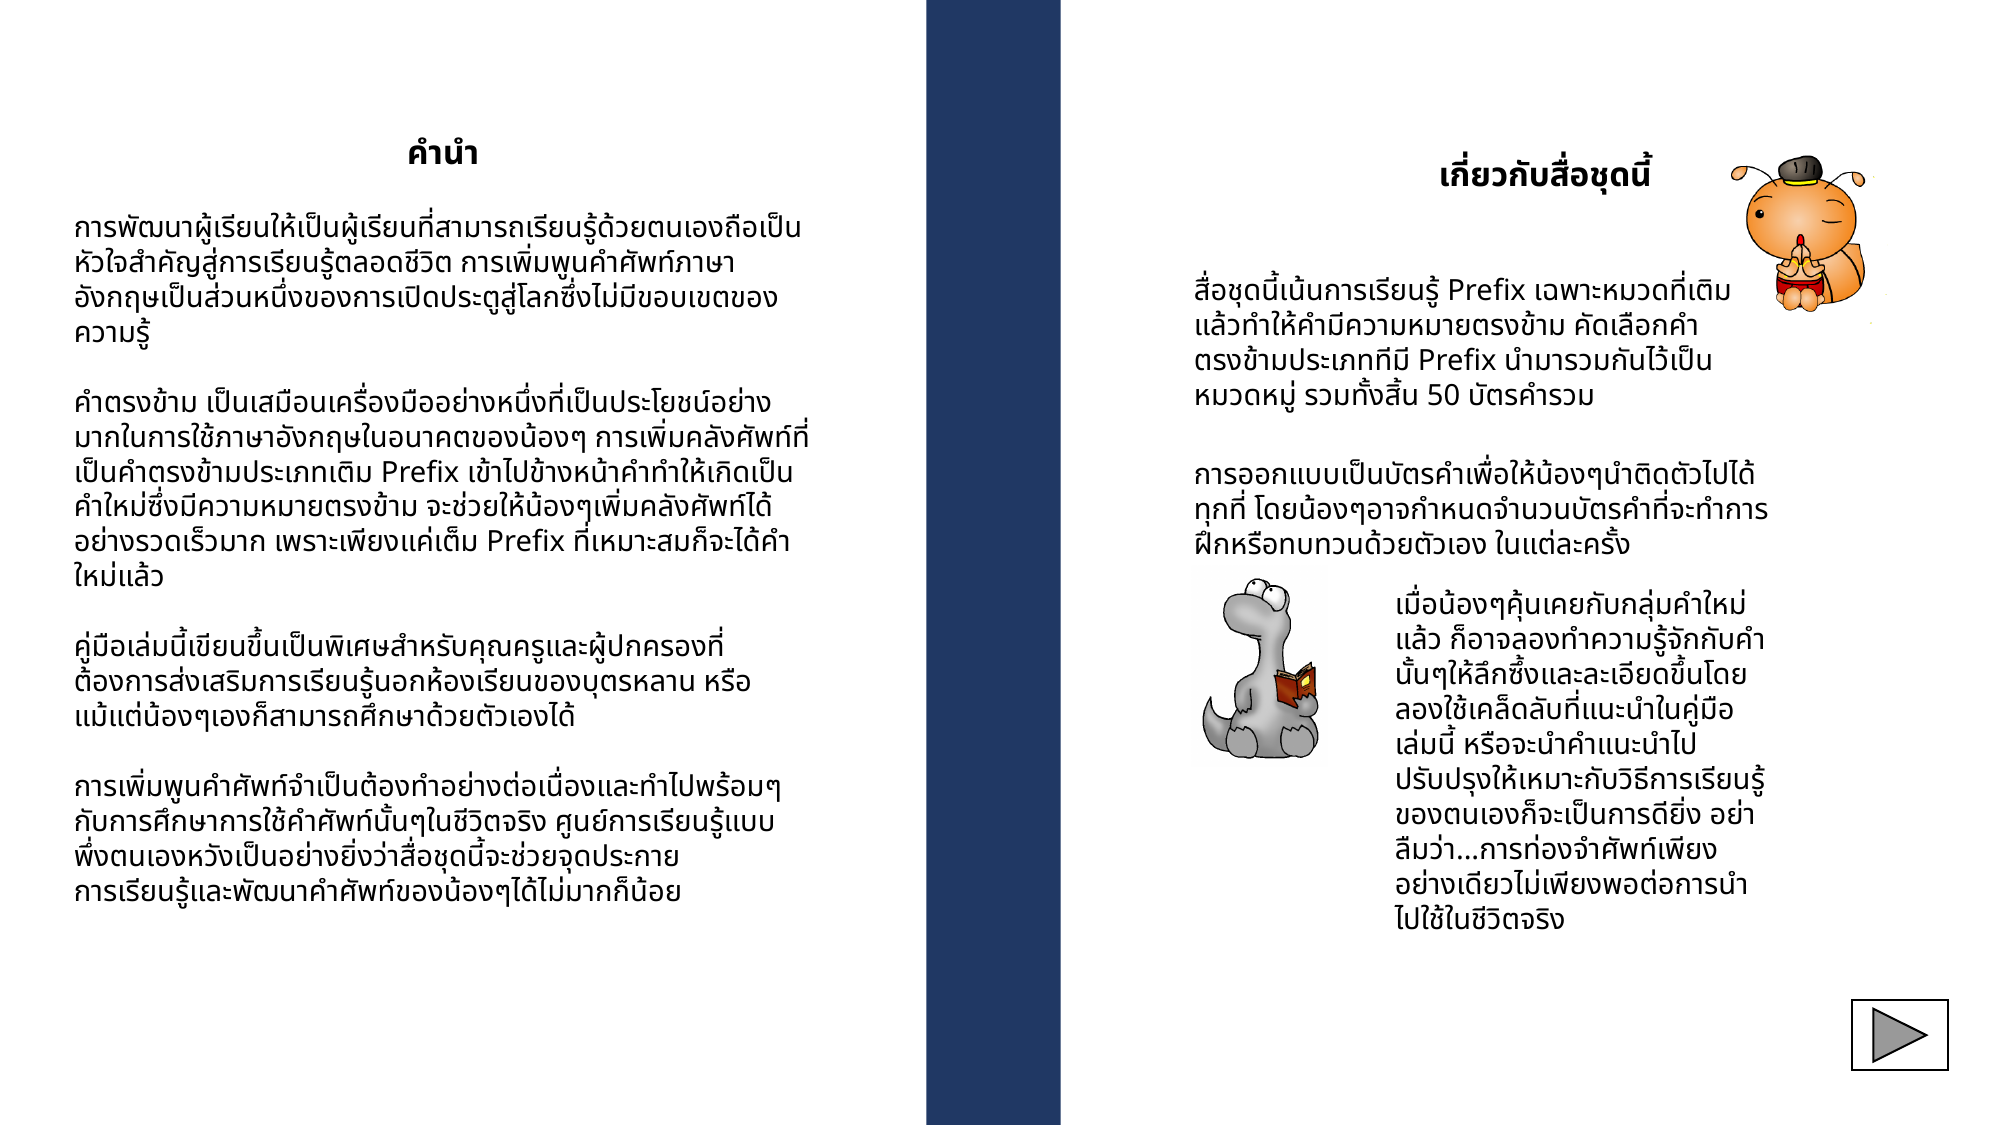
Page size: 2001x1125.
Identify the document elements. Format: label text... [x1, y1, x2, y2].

text_box [925, 0, 1062, 1125]
text_box [0, 0, 925, 1125]
picture [1698, 117, 1904, 342]
text_box เกี่ยวกับสื่อชุดนี้ [1273, 140, 1698, 202]
text_box การออกแบบเป็นบัตรคำเพื่อให้น้องๆนำติดตัวไปได้ทุกที่ โดยน้องๆอาจกำหนดจำนวนบัตรคำที่จะทำการฝึกหรือทบทวนด้วยตัวเอง ในแต่ละครั้ง [1179, 448, 1794, 568]
text_box เมื่อน้องๆคุ้นเคยกับกลุ่มคำใหม่แล้ว ก็อาจลองทำความรู้จักกับคำนั้นๆให้ลึกซึ้งและละเอียดขึ้นโดยลองใช้เคล็ดลับที่แนะนำในคู่มือเล่มนี้ หรือจะนำคำแนะนำไปปรับปรุงให้เหมาะกับวิธีการเรียนรู้ของตนเองก็จะเป็นการดียิ่ง อย่าลืมว่า...การท่องจำศัพท์เพียงอย่างเดียวไม่เพียงพอต่อการนำไปใช้ในชีวิตจริง [1380, 577, 1782, 943]
text_box คำนำ [118, 106, 768, 180]
text_box สื่อชุดนี้เน้นการเรียนรู้ Prefix เฉพาะหมวดที่เติมแล้วทำให้คำมีความหมายตรงข้าม คัดเลือกคำตรงข้ามประเภททีมี Prefix นำมารวมกันไว้เป็นหมวดหมู่ รวมทั้งสิ้น 50 บัตรคำรวม [1179, 264, 1759, 419]
text_box [1851, 999, 1949, 1071]
picture [1191, 566, 1328, 767]
text_box [1062, 0, 2000, 1125]
text_box การพัฒนาผู้เรียนให้เป็นผู้เรียนที่สามารถเรียนรู้ด้วยตนเองถือเป็นหัวใจสำคัญสู่การเรียนรู้ตลอดชีวิต การเพิ่มพูนคำศัพท์ภาษาอังกฤษเป็นส่วนหนึ่งของการเปิดประตูสู่โลกซึ่งไม่มีขอบเขตของความรู้ คำตรงข้าม เป็นเสมือนเครื่องมืออย่างหนึ่งที่เป็นประโยชน์อย่างมากในการใช้ภาษาอังกฤษในอนาคตของน้องๆ การเพิ่มคลังศัพท์ที่เป็นคำตรงข้ามประเภทเติม Prefix เข้าไปข้างหน้าคำทำให้เกิดเป็นคำใหม่ซึ่งมีความหมายตรงข้าม จะช่วยให้น้องๆเพิ่มคลังศัพท์ได้อย่างรวดเร็วมาก เพราะเพียงแค่เต็ม Prefix ที่เหมาะสมก็จะได้คำใหม่แล้ว คู่มือเล่มนี้เขียนขึ้นเป็นพิเศษสำหรับคุณครูและผู้ปกครองที่ต้องการส่งเสริมการเรียนรู้นอกห้องเรียนของบุตรหลาน หรือแม้แต่น้องๆเองก็สามารถศึกษาด้วยตัวเองได้ การเพิ่มพูนคำศัพท์จำเป็นต้องทำอย่างต่อเนื่องและทำไปพร้อมๆกับการศึกษาการใช้คำศัพท์นั้นๆในชีวิตจริง ศูนย์การเรียนรู้แบบพึ่งตนเองหวังเป็นอย่างยิ่งว่าสื่อชุดนี้จะช่วยจุดประกาย การเรียนรู้และพัฒนาคำศัพท์ของน้องๆได้ไม่มากก็น้อย [59, 200, 827, 1020]
